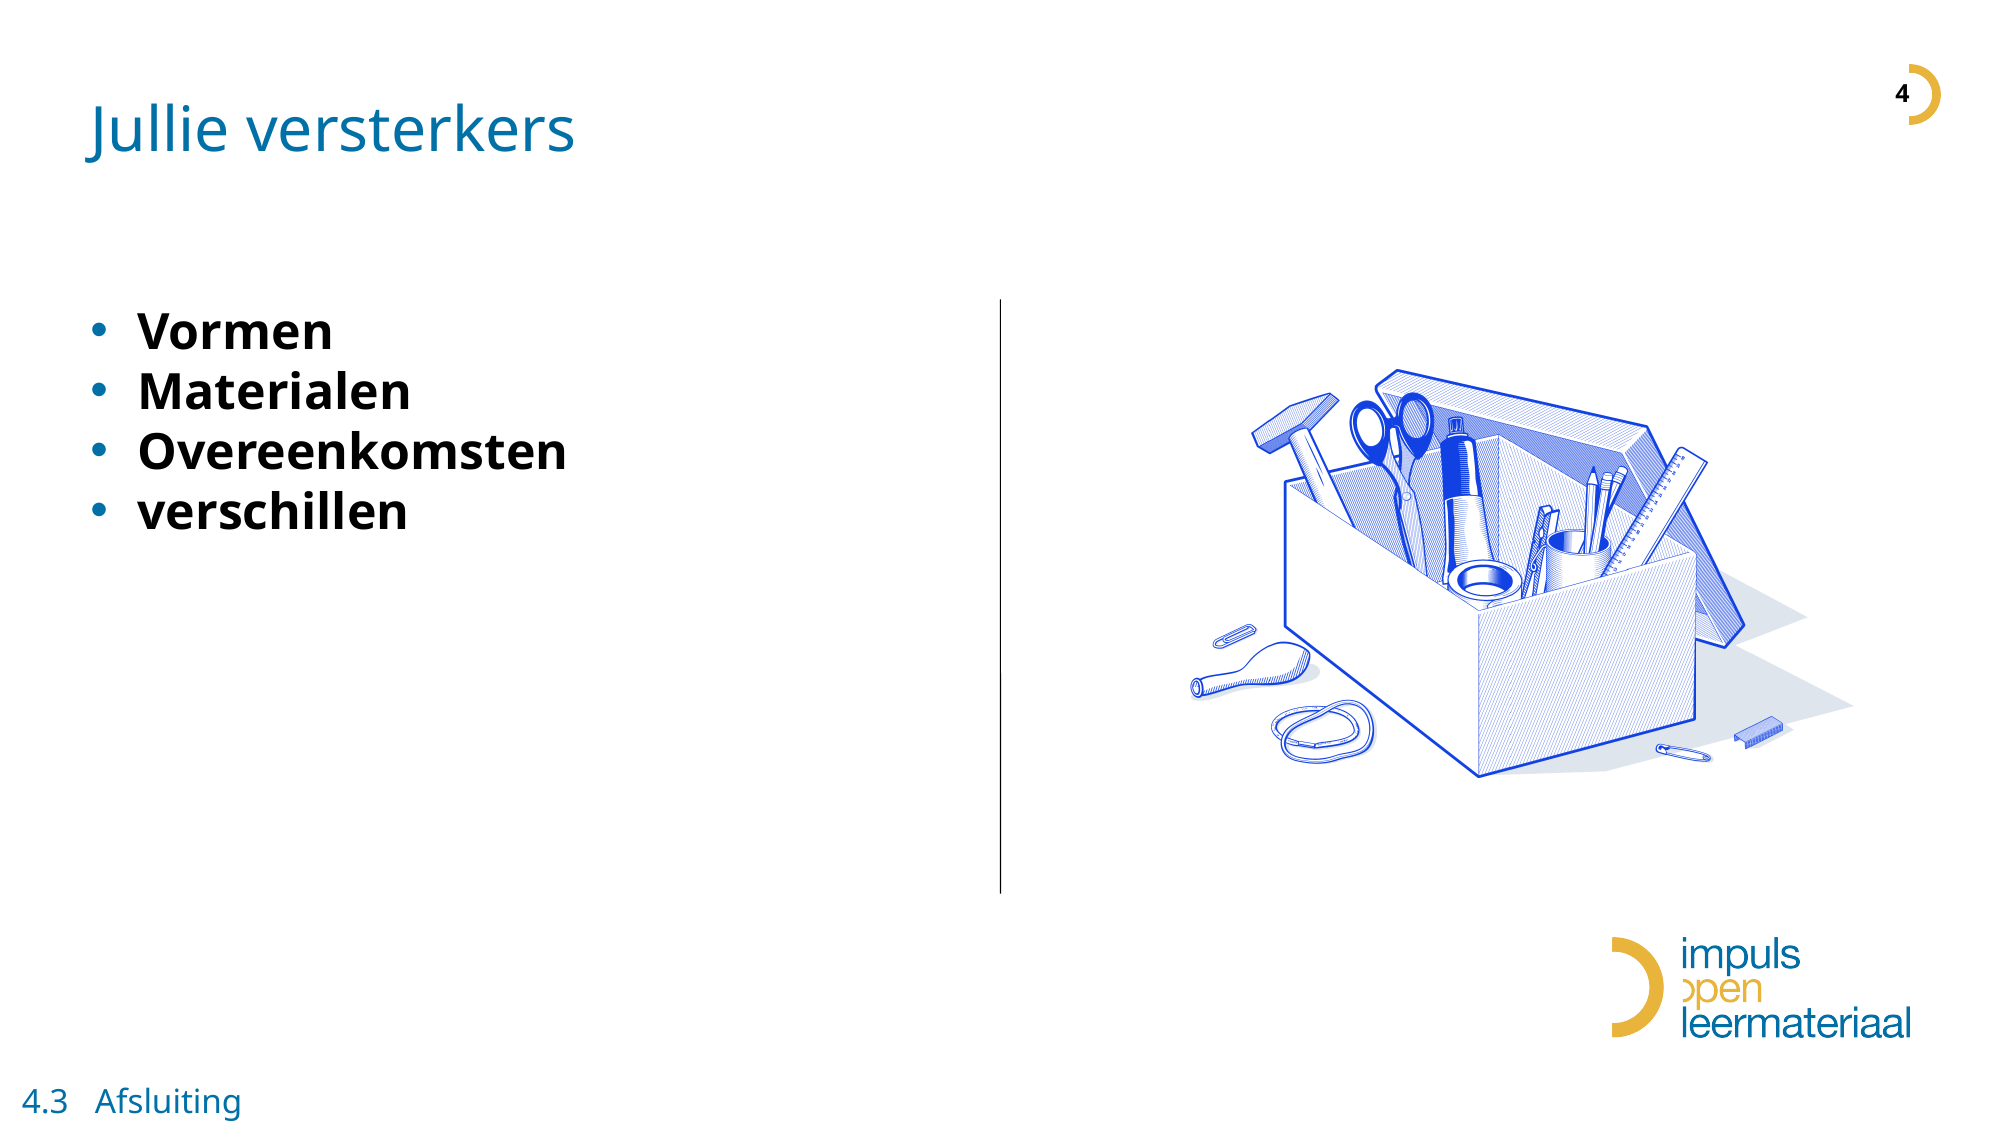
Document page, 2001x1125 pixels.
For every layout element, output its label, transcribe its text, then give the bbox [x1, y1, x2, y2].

picture [1612, 937, 1910, 1038]
title Jullie versterkers [90, 89, 1910, 247]
picture [1752, 1018, 1761, 1038]
picture [1887, 1027, 1897, 1034]
picture [1717, 1018, 1727, 1023]
picture [1029, 299, 1991, 840]
picture [1845, 1019, 1853, 1038]
picture [1909, 64, 1941, 125]
picture [1694, 1028, 1716, 1038]
text_box 4.3 Afsluiting [21, 1080, 272, 1116]
picture [1766, 1018, 1775, 1038]
picture [1865, 1027, 1875, 1034]
picture [1787, 1027, 1797, 1034]
picture [1695, 1018, 1705, 1023]
picture [1822, 1018, 1833, 1023]
list Vormen Materialen Overeenkomsten verschillen [90, 299, 971, 894]
